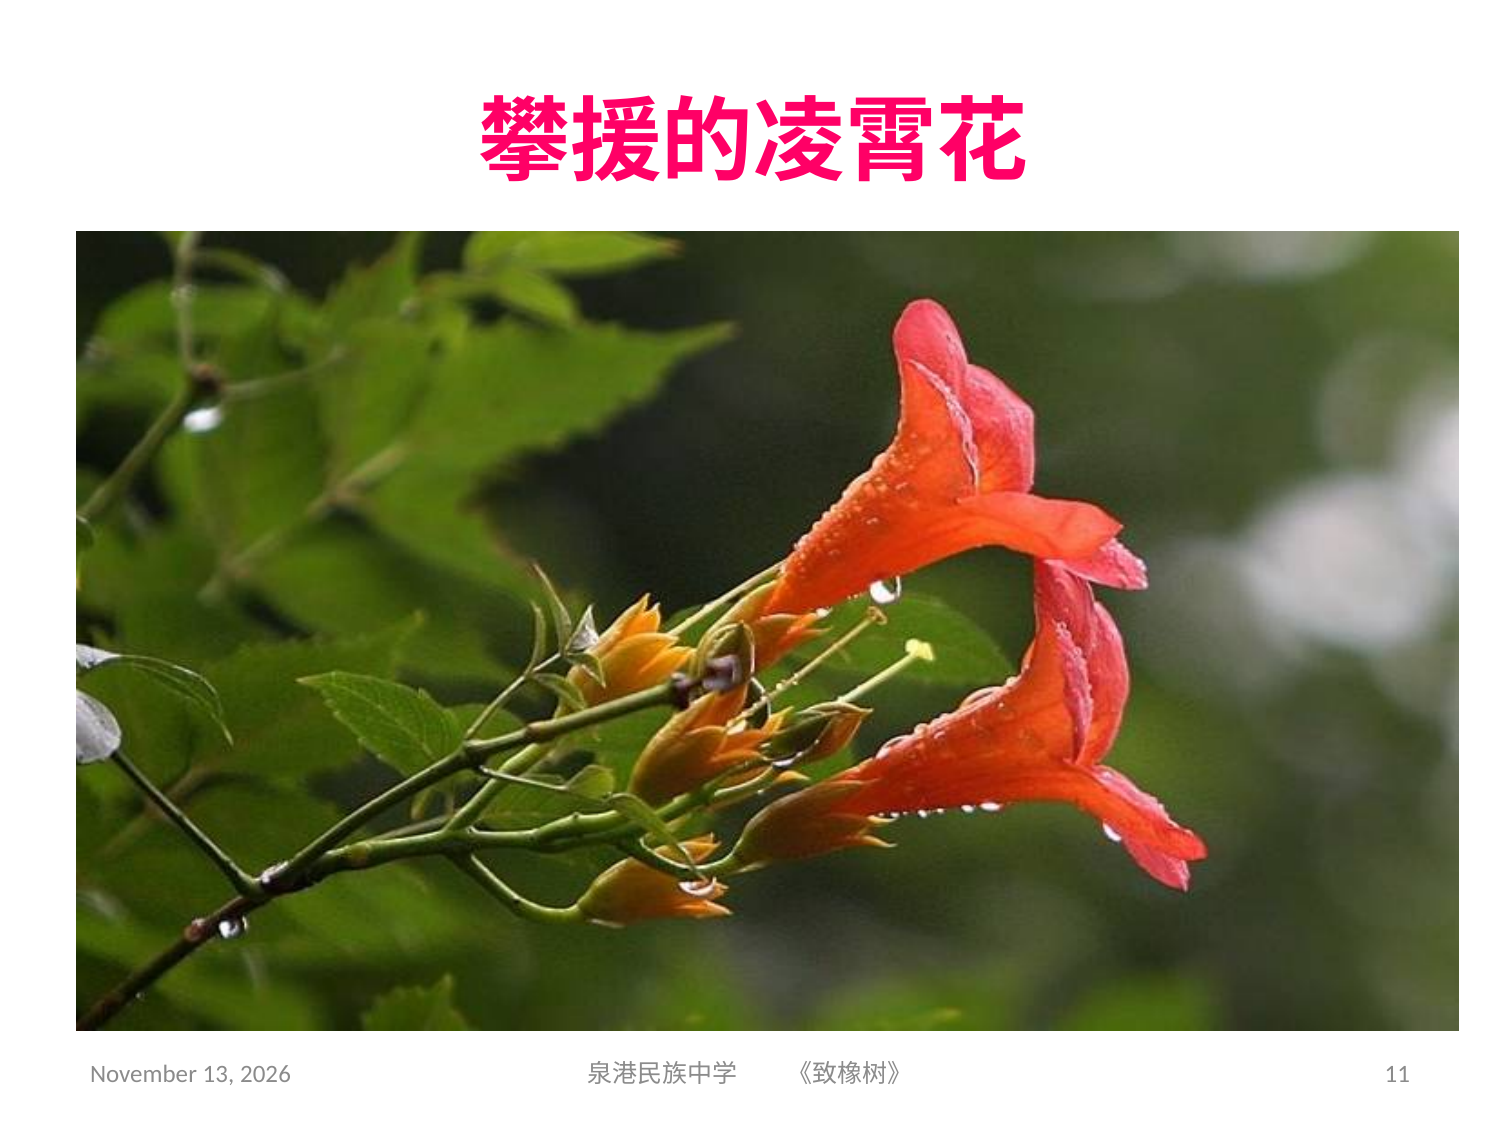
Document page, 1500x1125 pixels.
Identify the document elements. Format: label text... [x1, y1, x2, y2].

footer 泉港民族中学 《致橡树》 [512, 1042, 988, 1103]
title 攀援的凌霄花 [53, 42, 1455, 231]
picture [76, 231, 1459, 1031]
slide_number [75, 1042, 425, 1103]
slide_number 11 [1074, 1042, 1425, 1103]
